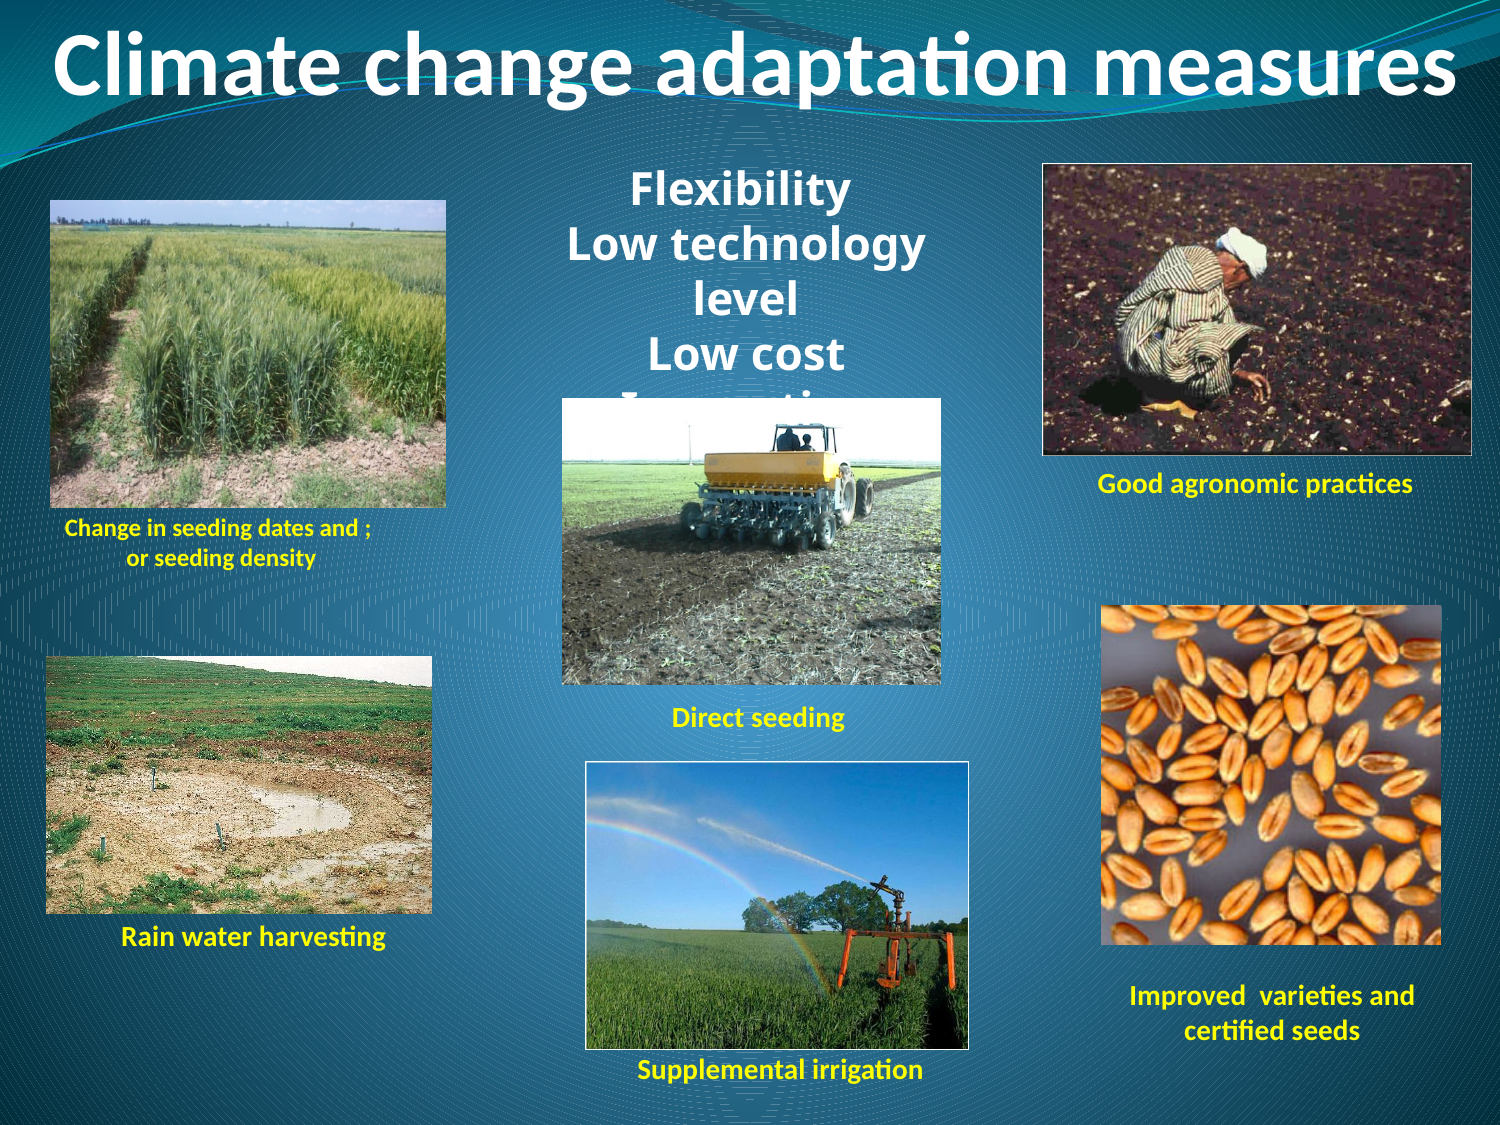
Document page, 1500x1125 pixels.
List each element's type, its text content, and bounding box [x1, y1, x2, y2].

picture [1101, 605, 1441, 945]
text_box Flexibility Low technology level Low cost Innovation [515, 152, 988, 428]
picture [46, 656, 432, 915]
text_box Change in seeding dates and ; or seeding density [49, 521, 393, 579]
title Climate change adaptation measures [37, 0, 1463, 114]
picture [562, 398, 941, 685]
text_box Good agronomic practices [1082, 470, 1429, 507]
text_box Rain water harvesting [106, 928, 401, 961]
picture [49, 200, 446, 508]
text_box Supplemental irrigation [622, 1062, 939, 1093]
text_box Improved varieties and certified seeds [1114, 968, 1437, 1054]
picture [585, 761, 969, 1050]
text_box Direct seeding [656, 697, 860, 742]
picture [1042, 163, 1473, 457]
